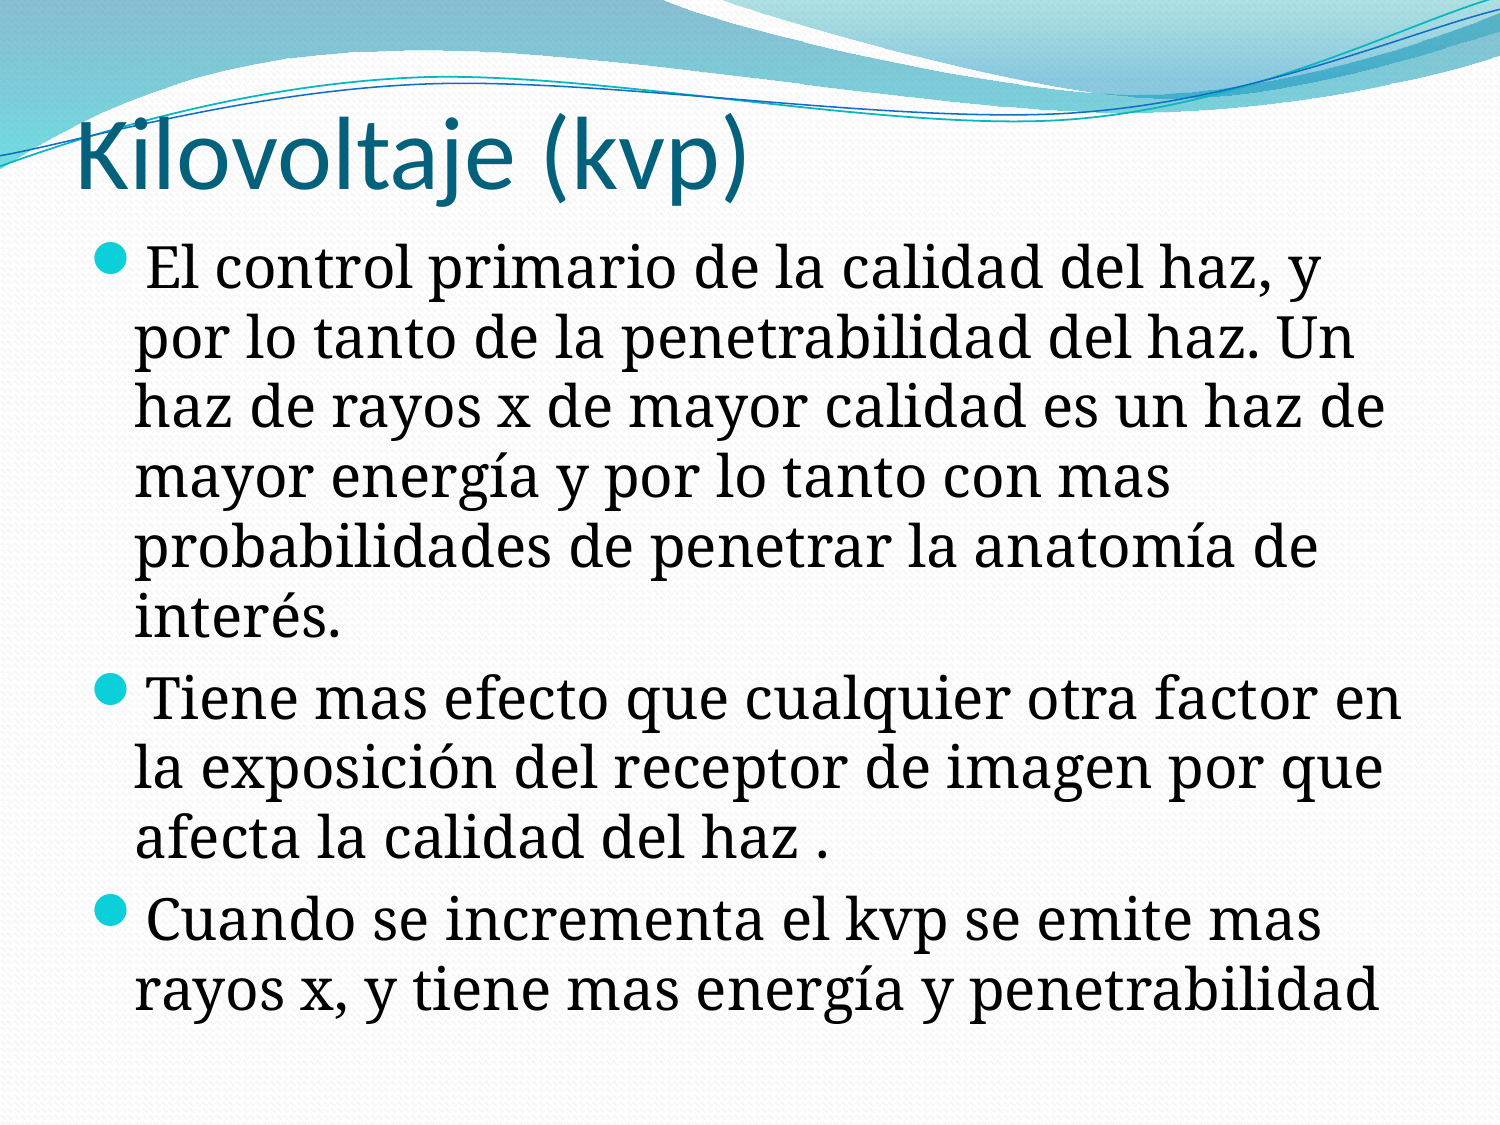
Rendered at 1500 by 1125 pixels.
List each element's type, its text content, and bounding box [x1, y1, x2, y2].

list El control primario de la calidad del haz, y por lo tanto de la penetrabilidad del haz. Un haz de rayos x de mayor calidad es un haz de mayor energía y por lo tanto con mas probabilidades de penetrar la anatomía de interés. Tiene mas efecto que cualquier otra factor en la exposición del receptor de imagen por que afecta la calidad del haz . Cuando se incrementa el kvp se emite mas rayos x, y tiene mas energía y penetrabilidad [75, 222, 1425, 1079]
title Kilovoltaje (kvp) [75, 23, 1425, 211]
